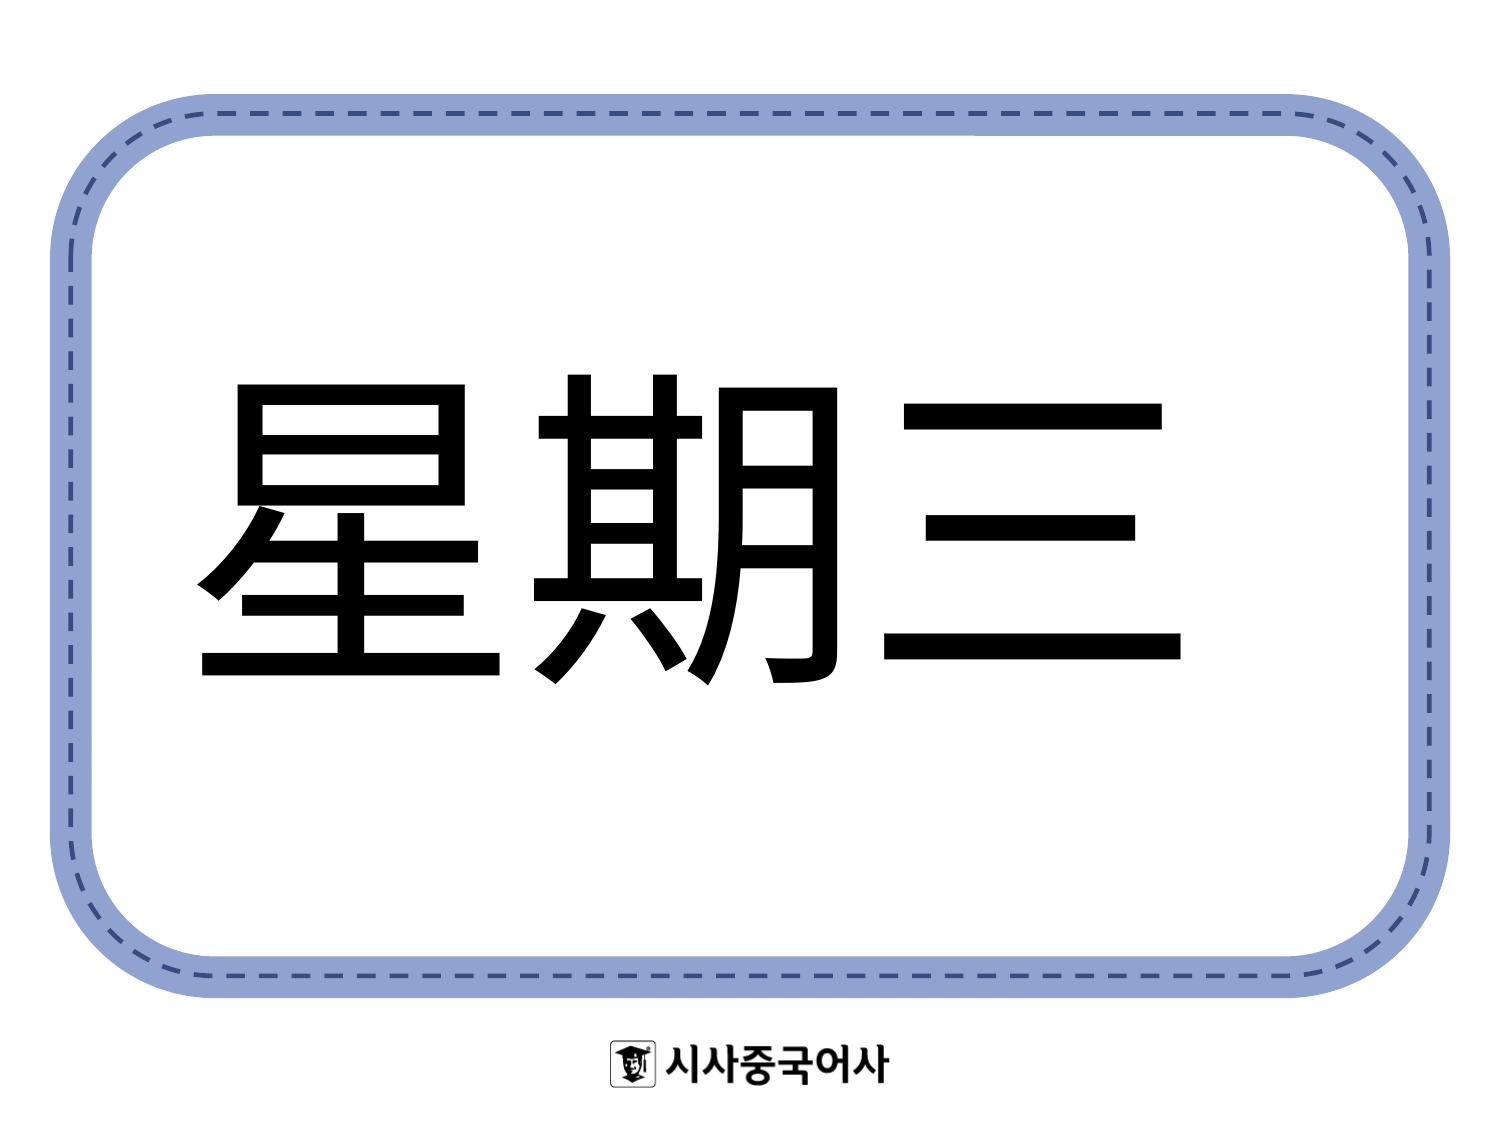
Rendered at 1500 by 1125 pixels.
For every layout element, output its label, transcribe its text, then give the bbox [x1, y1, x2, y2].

picture [602, 1034, 898, 1094]
text_box 星期三 [145, 189, 1354, 853]
